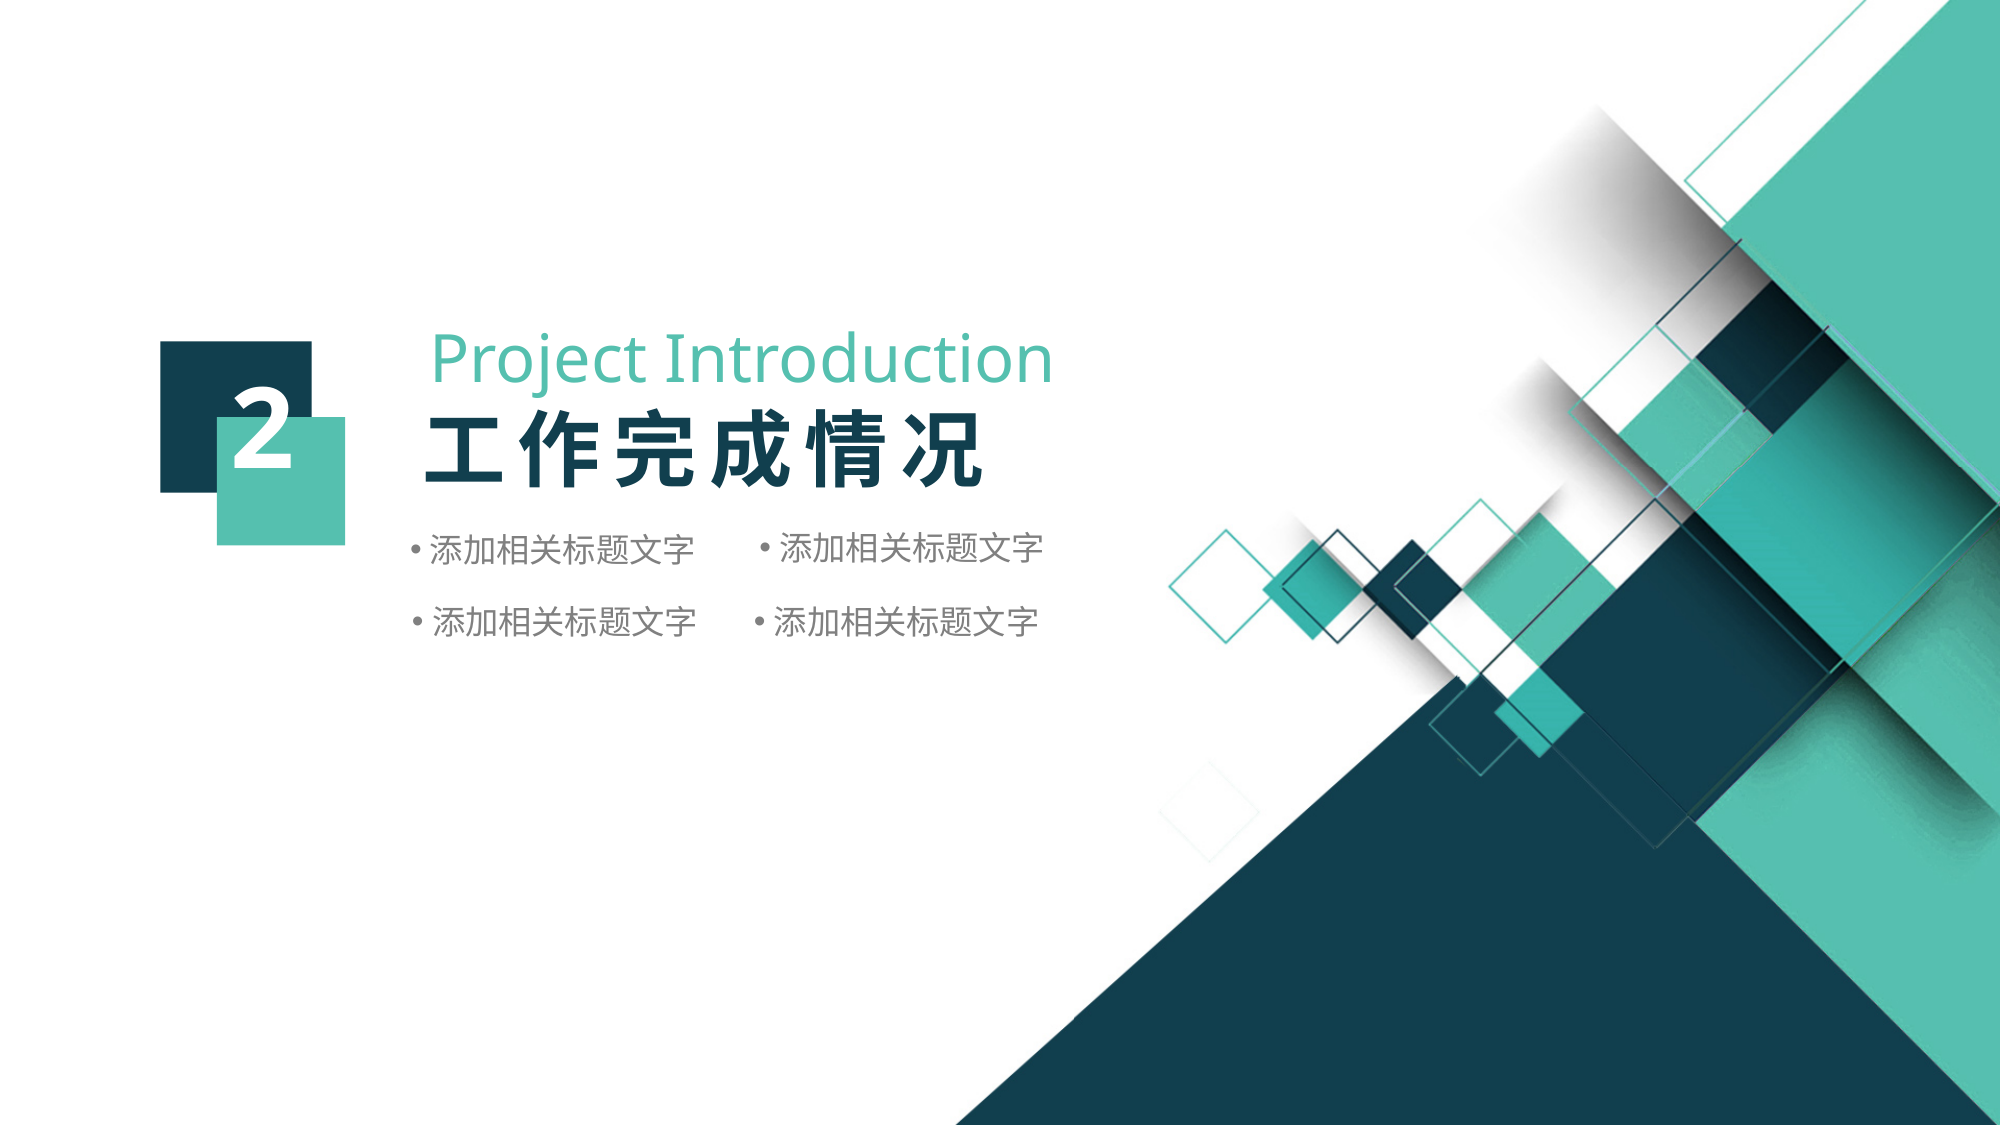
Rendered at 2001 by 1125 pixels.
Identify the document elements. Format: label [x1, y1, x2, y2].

text_box [160, 341, 346, 546]
text_box [407, 308, 1121, 506]
picture [0, 0, 2000, 1125]
